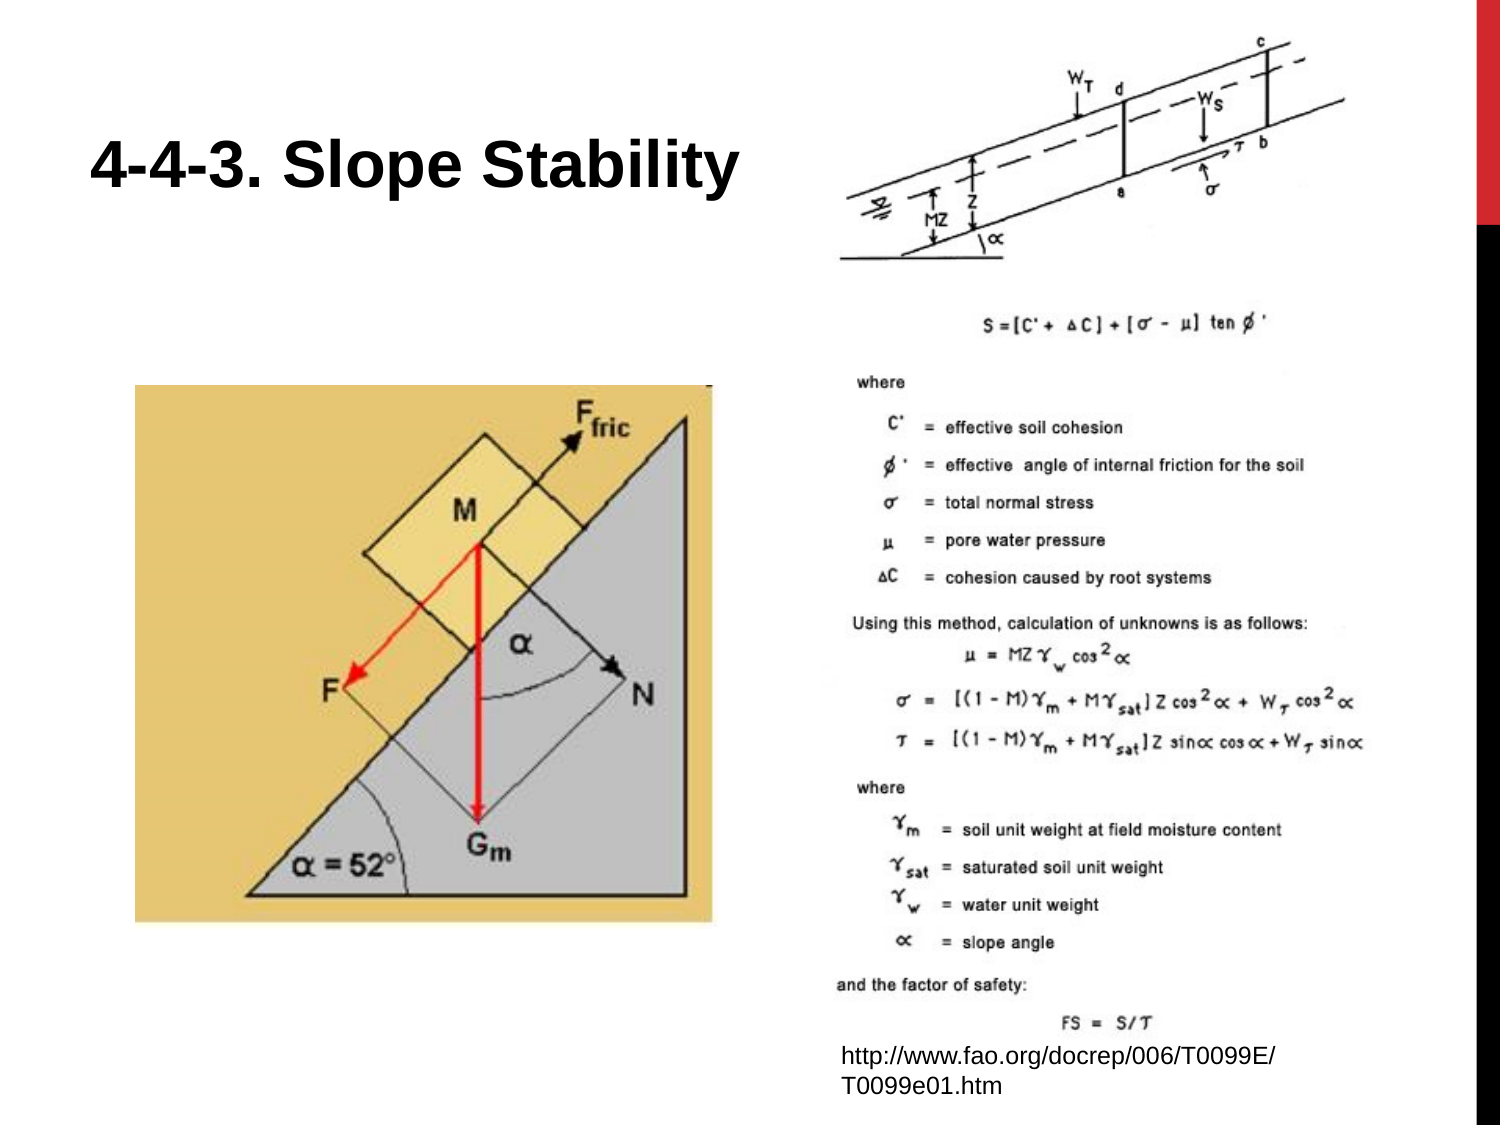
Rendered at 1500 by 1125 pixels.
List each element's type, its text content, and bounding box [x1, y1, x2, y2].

list 4-4-3. Slope Stability [75, 113, 819, 1005]
picture [820, 0, 1391, 1056]
picture [135, 384, 719, 930]
text_box http://www.fao.org/docrep/006/T0099E/T0099e01.htm [826, 1031, 1446, 1107]
